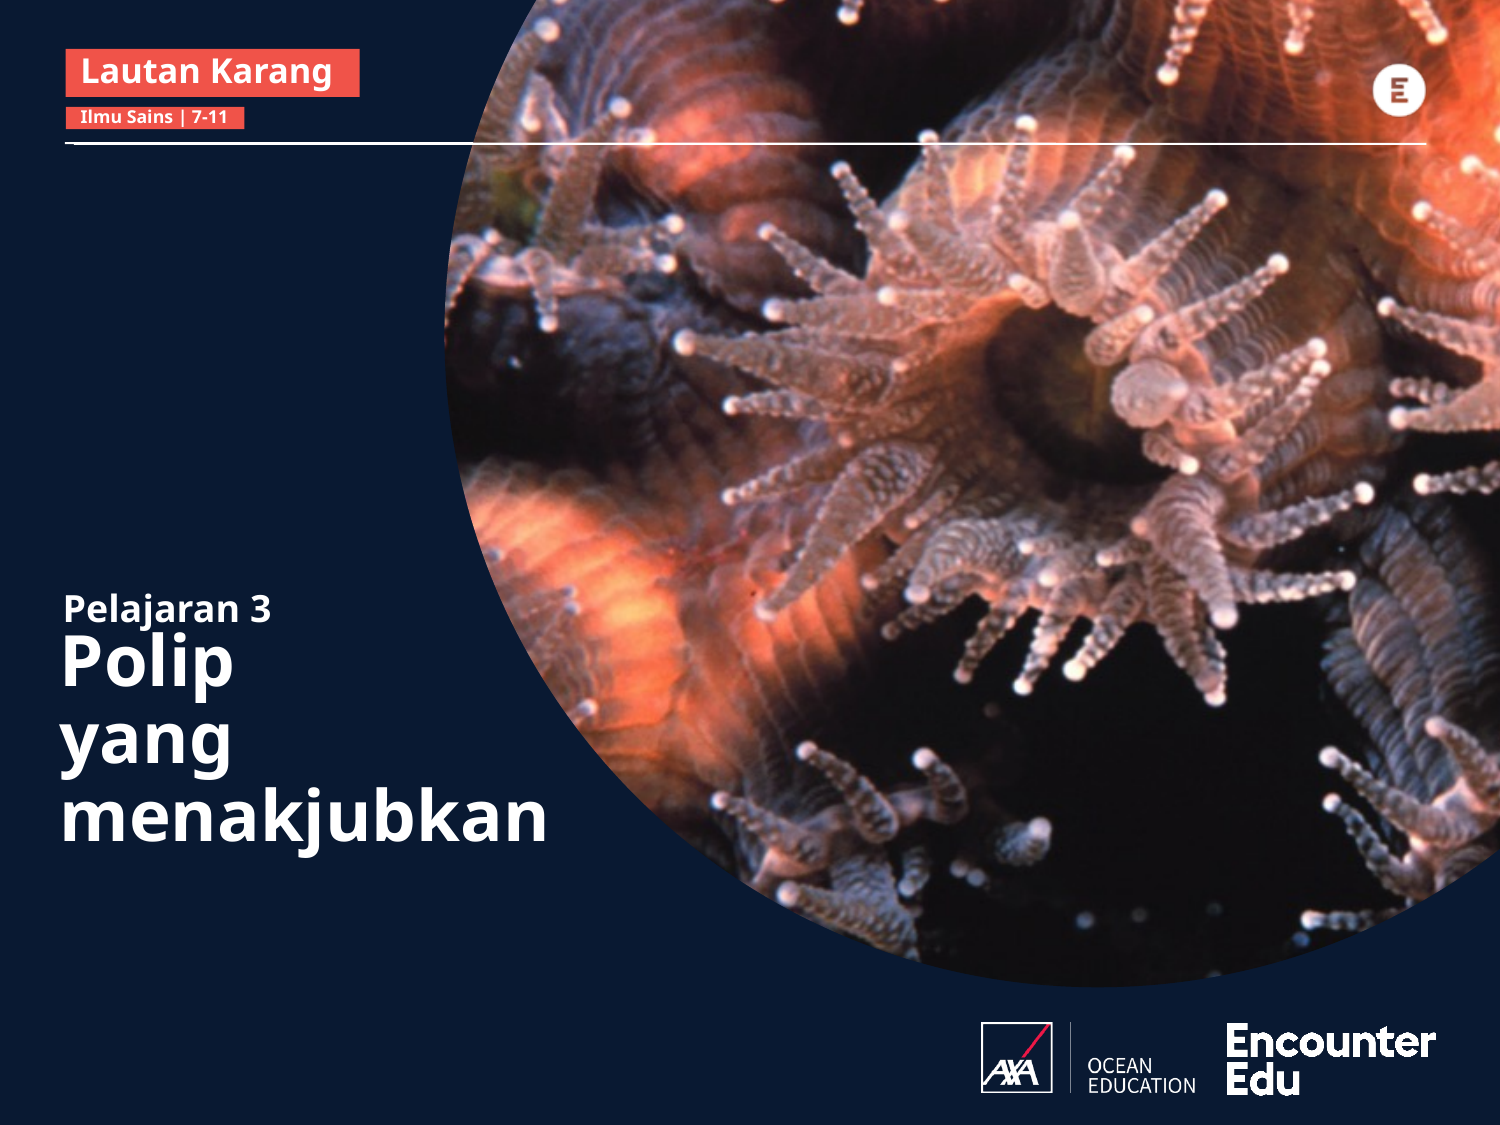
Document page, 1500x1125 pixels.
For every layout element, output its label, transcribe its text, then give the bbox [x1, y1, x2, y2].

picture [1370, 62, 1428, 120]
list Polip yang menakjubkan [51, 614, 606, 962]
picture [1222, 1020, 1443, 1097]
list Lautan Karang [65, 48, 361, 98]
list Pelajaran 3 [54, 582, 445, 614]
list Ilmu Sains | 7-11 [65, 106, 246, 130]
text_box [444, 0, 1500, 988]
picture [981, 1021, 1195, 1093]
